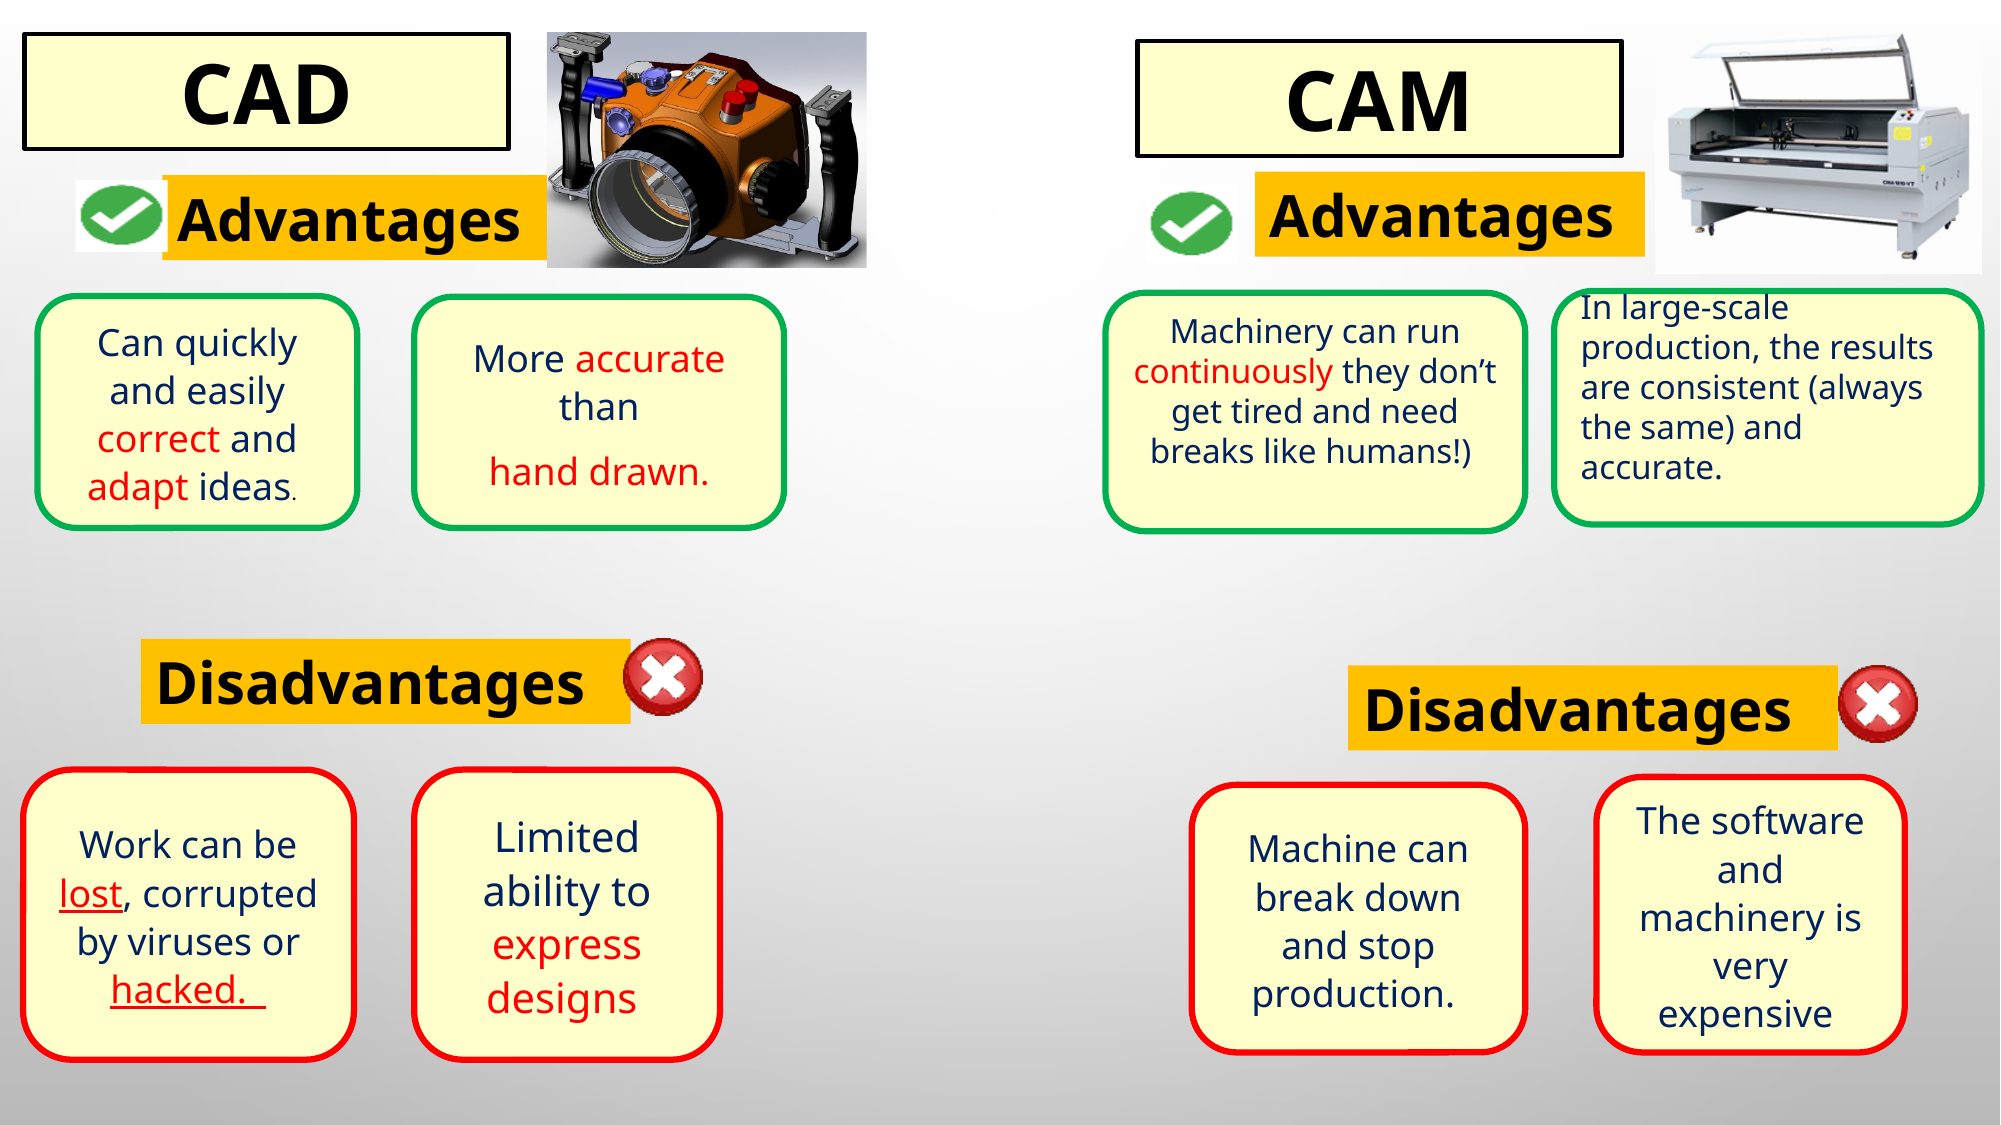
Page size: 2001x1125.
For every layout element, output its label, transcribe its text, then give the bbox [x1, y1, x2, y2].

text_box In large-scale production, the results are consistent (always the same) and accurate. [1554, 290, 1982, 525]
text_box CAM [1137, 40, 1622, 156]
text_box Limited ability to express designs [414, 769, 720, 1060]
text_box Advantages [1255, 171, 1645, 257]
text_box Work can be lost, corrupted by viruses or hacked. [23, 769, 354, 1060]
text_box Machine can break down and stop production. [1191, 784, 1526, 1053]
text_box CAD [24, 33, 509, 149]
text_box Advantages [162, 175, 540, 261]
picture [0, 0, 2000, 1125]
text_box The software and machinery is very expensive [1596, 776, 1905, 1053]
text_box Machinery can run continuously they don’t get tired and need breaks like humans!) [1105, 292, 1526, 532]
text_box Disadvantages [1348, 665, 1838, 751]
text_box Disadvantages [140, 638, 621, 724]
text_box More accurate than hand drawn. [414, 296, 785, 528]
text_box Can quickly and easily correct and adapt ideas. [37, 296, 358, 528]
